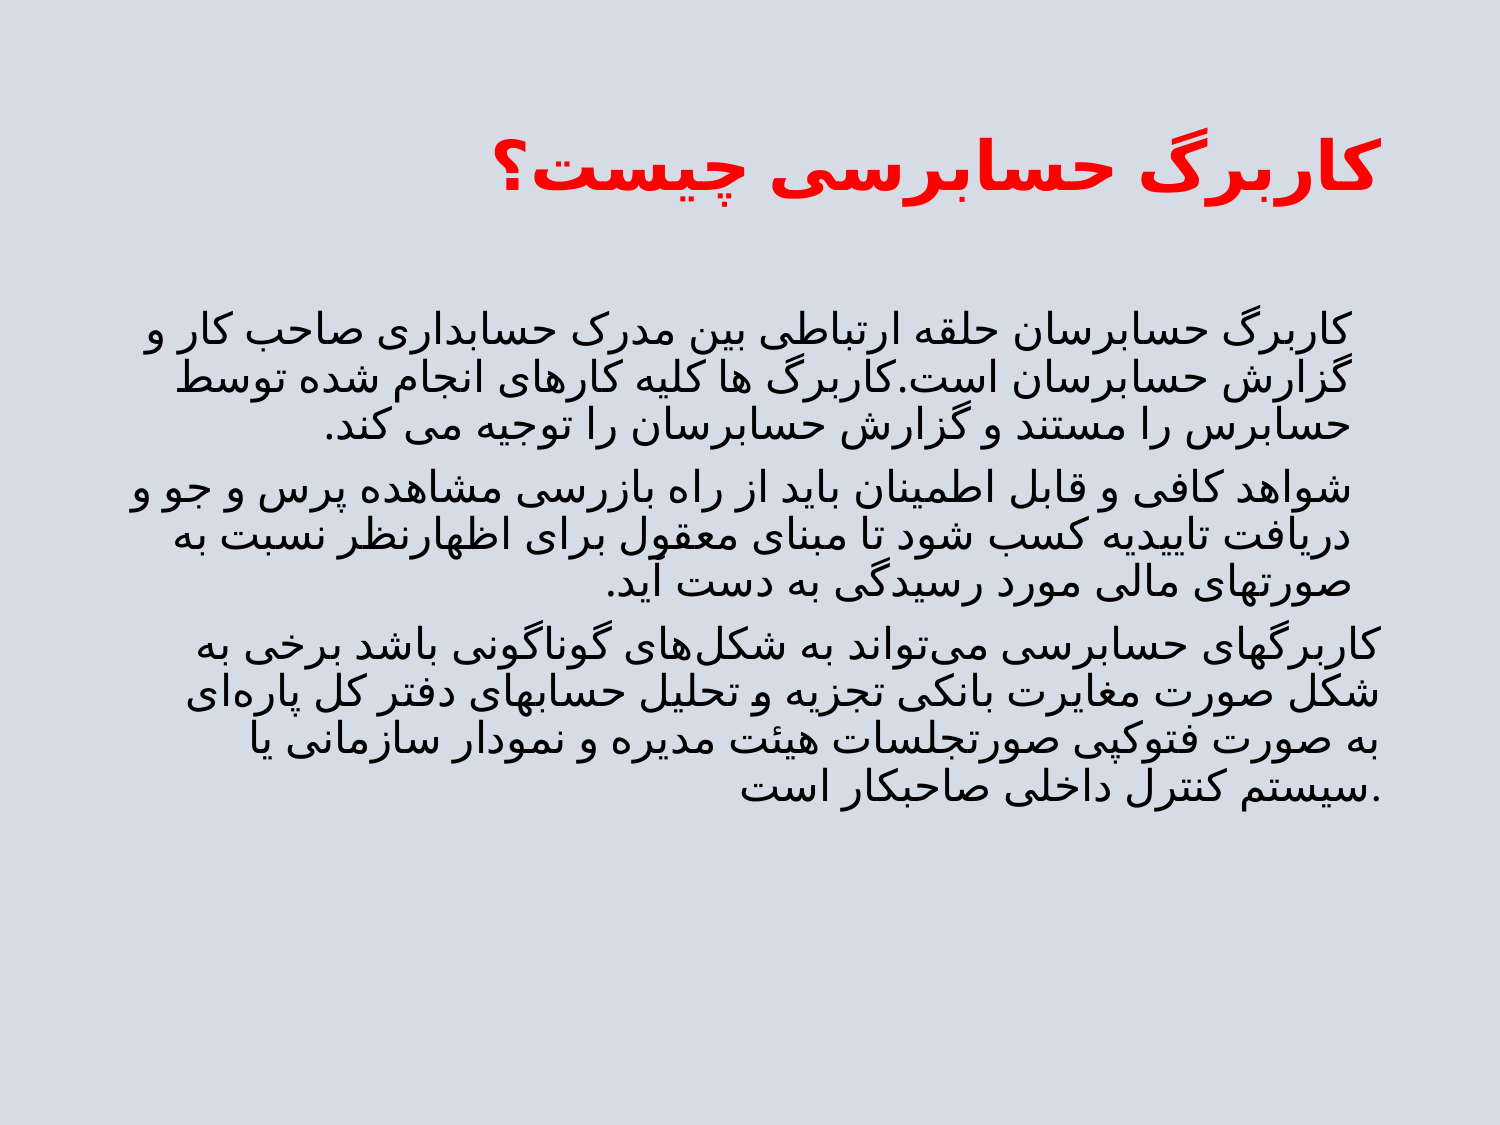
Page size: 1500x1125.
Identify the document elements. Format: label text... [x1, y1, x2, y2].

title کاربرگ حسابرسی چیست؟ [103, 59, 1397, 278]
list کاربرگ حسابرسان حلقه ارتباطی بین مدرک حسابداری صاحب کار و گزارش حسابرسان است.کاربرگ ها کلیه کارهای انجام شده توسط حسابرس را مستند و گزارش حسابرسان را توجیه می کند. شواهد کافی و قابل اطمینان باید از راه بازرسی مشاهده پرس و جو و دریافت تاییدیه کسب شود تا مبنای معقول برای اظهارنظر نسبت به صورتهای مالی مورد رسیدگی به دست آید. کاربرگهای حسابرسی می‌تواند به شکل‌های گوناگونی باشد برخی به شکل صورت مغایرت بانکی تجزیه و تحلیل حسابهای دفتر کل پاره‌ای به صورت فتوکپی صورتجلسات هیئت مدیره و نمودار سازمانی یا سیستم کنترل داخلی صاحبکار است. [103, 299, 1397, 1014]
